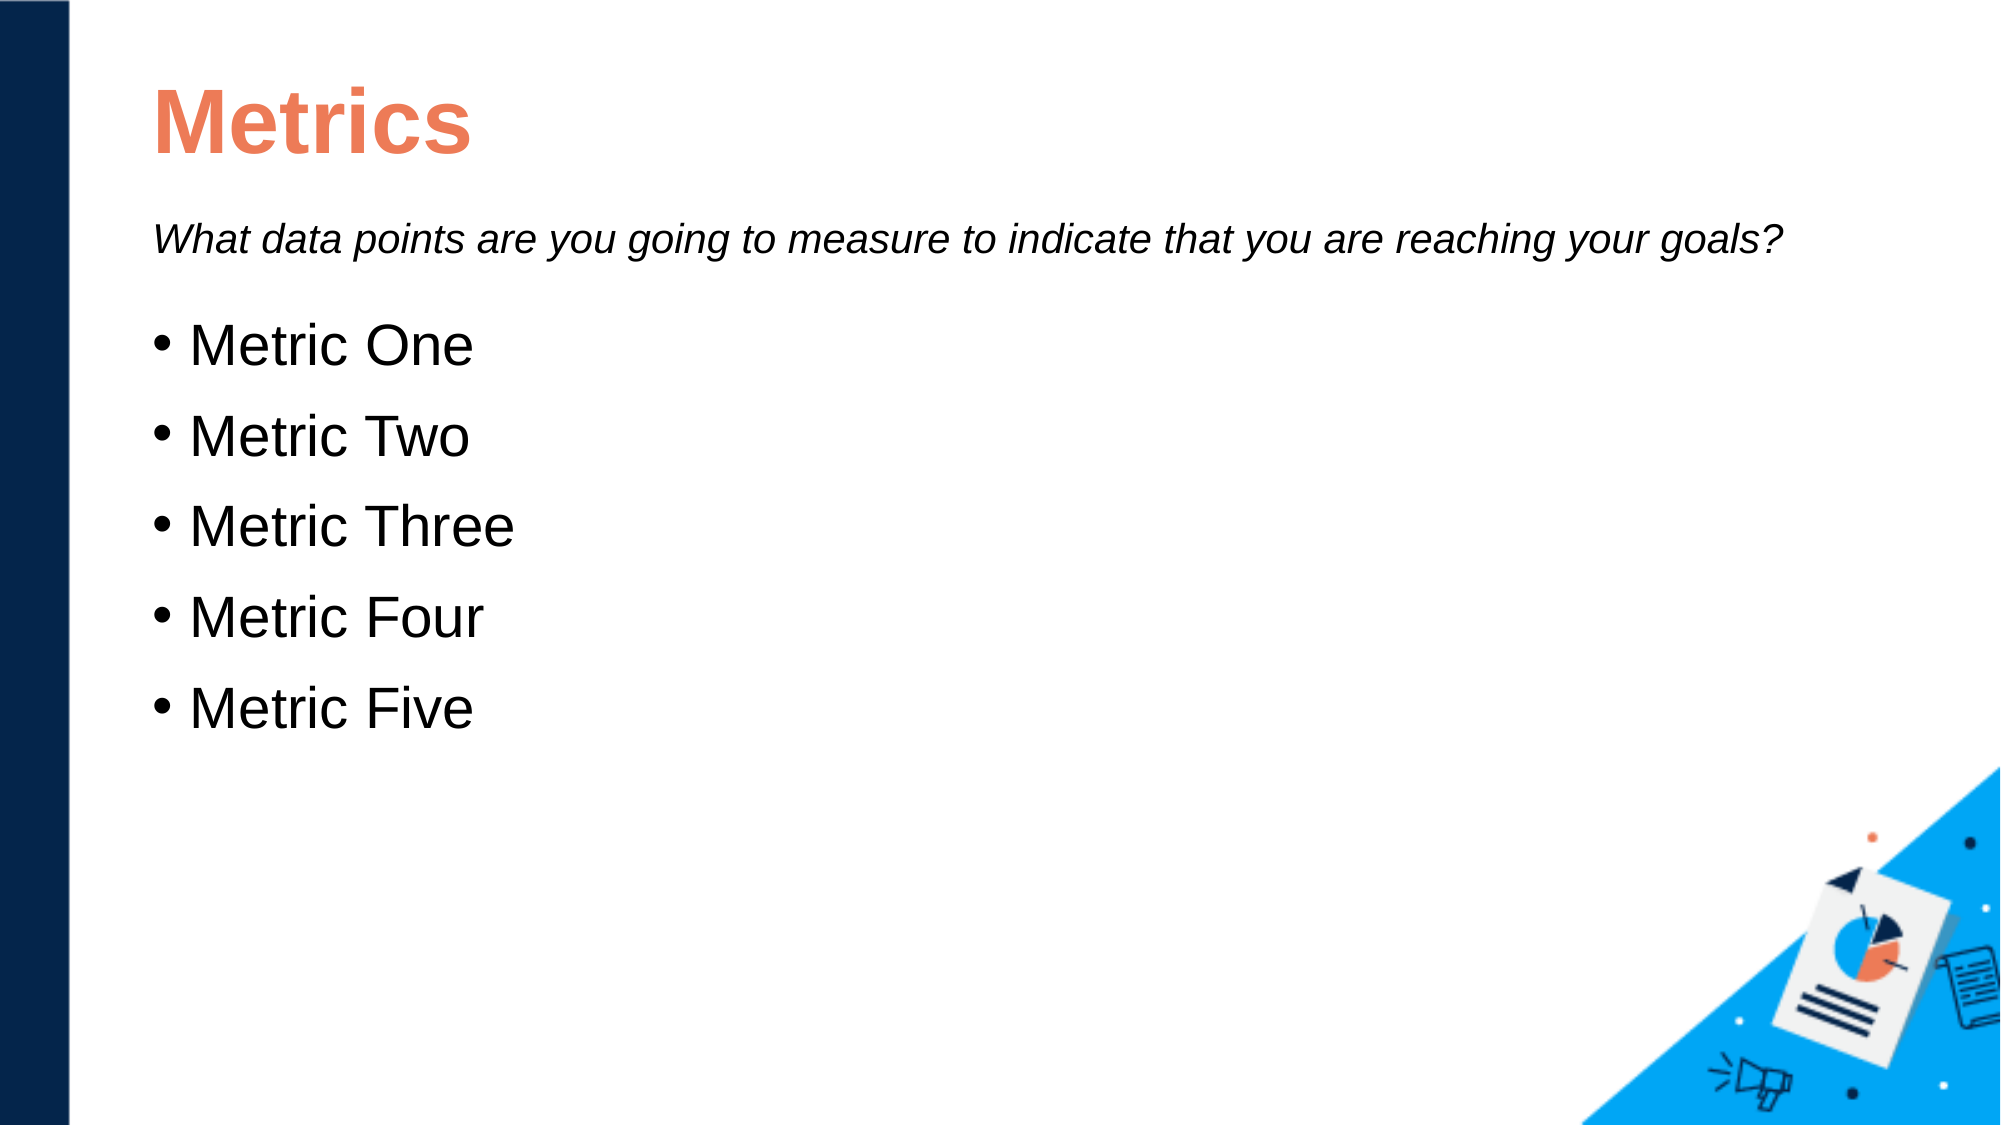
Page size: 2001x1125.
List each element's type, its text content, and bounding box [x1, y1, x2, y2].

picture [1848, 1088, 1857, 1099]
picture [1959, 979, 1977, 984]
picture [1964, 996, 1997, 1006]
picture [1710, 1070, 1729, 1074]
picture [1976, 989, 1995, 995]
picture [1958, 968, 1991, 976]
list Metric One Metric Two Metric Three Metric Four Metric Five [137, 299, 1863, 1014]
picture [0, 0, 2001, 1125]
picture [1982, 905, 1990, 912]
picture [1970, 961, 1989, 966]
picture [1965, 838, 1975, 849]
picture [1736, 1059, 1792, 1111]
picture [1723, 1054, 1732, 1065]
picture [1939, 1082, 1948, 1089]
title Metrics What data points are you going to measure to indicate that you are reaching your goals? [137, 59, 1863, 278]
picture [1716, 1081, 1729, 1090]
picture [1735, 1017, 1744, 1025]
picture [1961, 983, 1994, 991]
